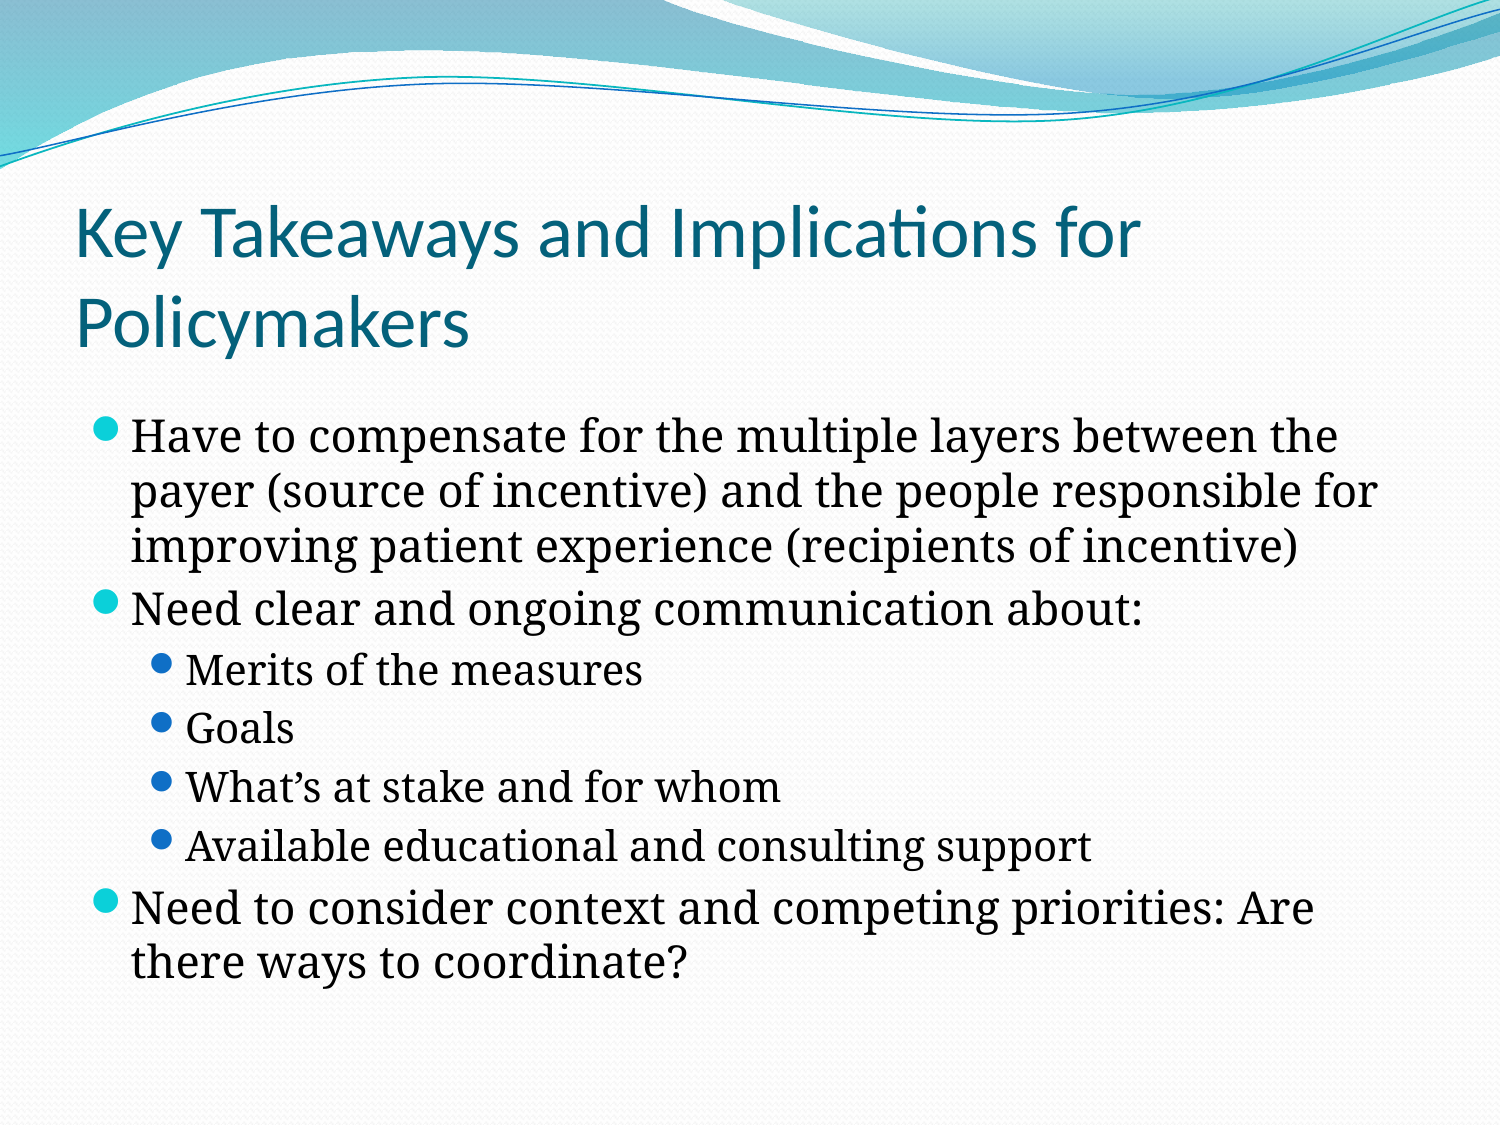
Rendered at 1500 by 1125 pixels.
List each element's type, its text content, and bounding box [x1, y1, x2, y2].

title Key Takeaways and Implications for Policymakers [75, 174, 1425, 363]
list Have to compensate for the multiple layers between the payer (source of incentive) and the people responsible for improving patient experience (recipients of incentive) Need clear and ongoing communication about: Merits of the measures Goals What’s at stake and for whom Available educational and consulting support Need to consider context and competing priorities: Are there ways to coordinate? [75, 399, 1425, 1038]
